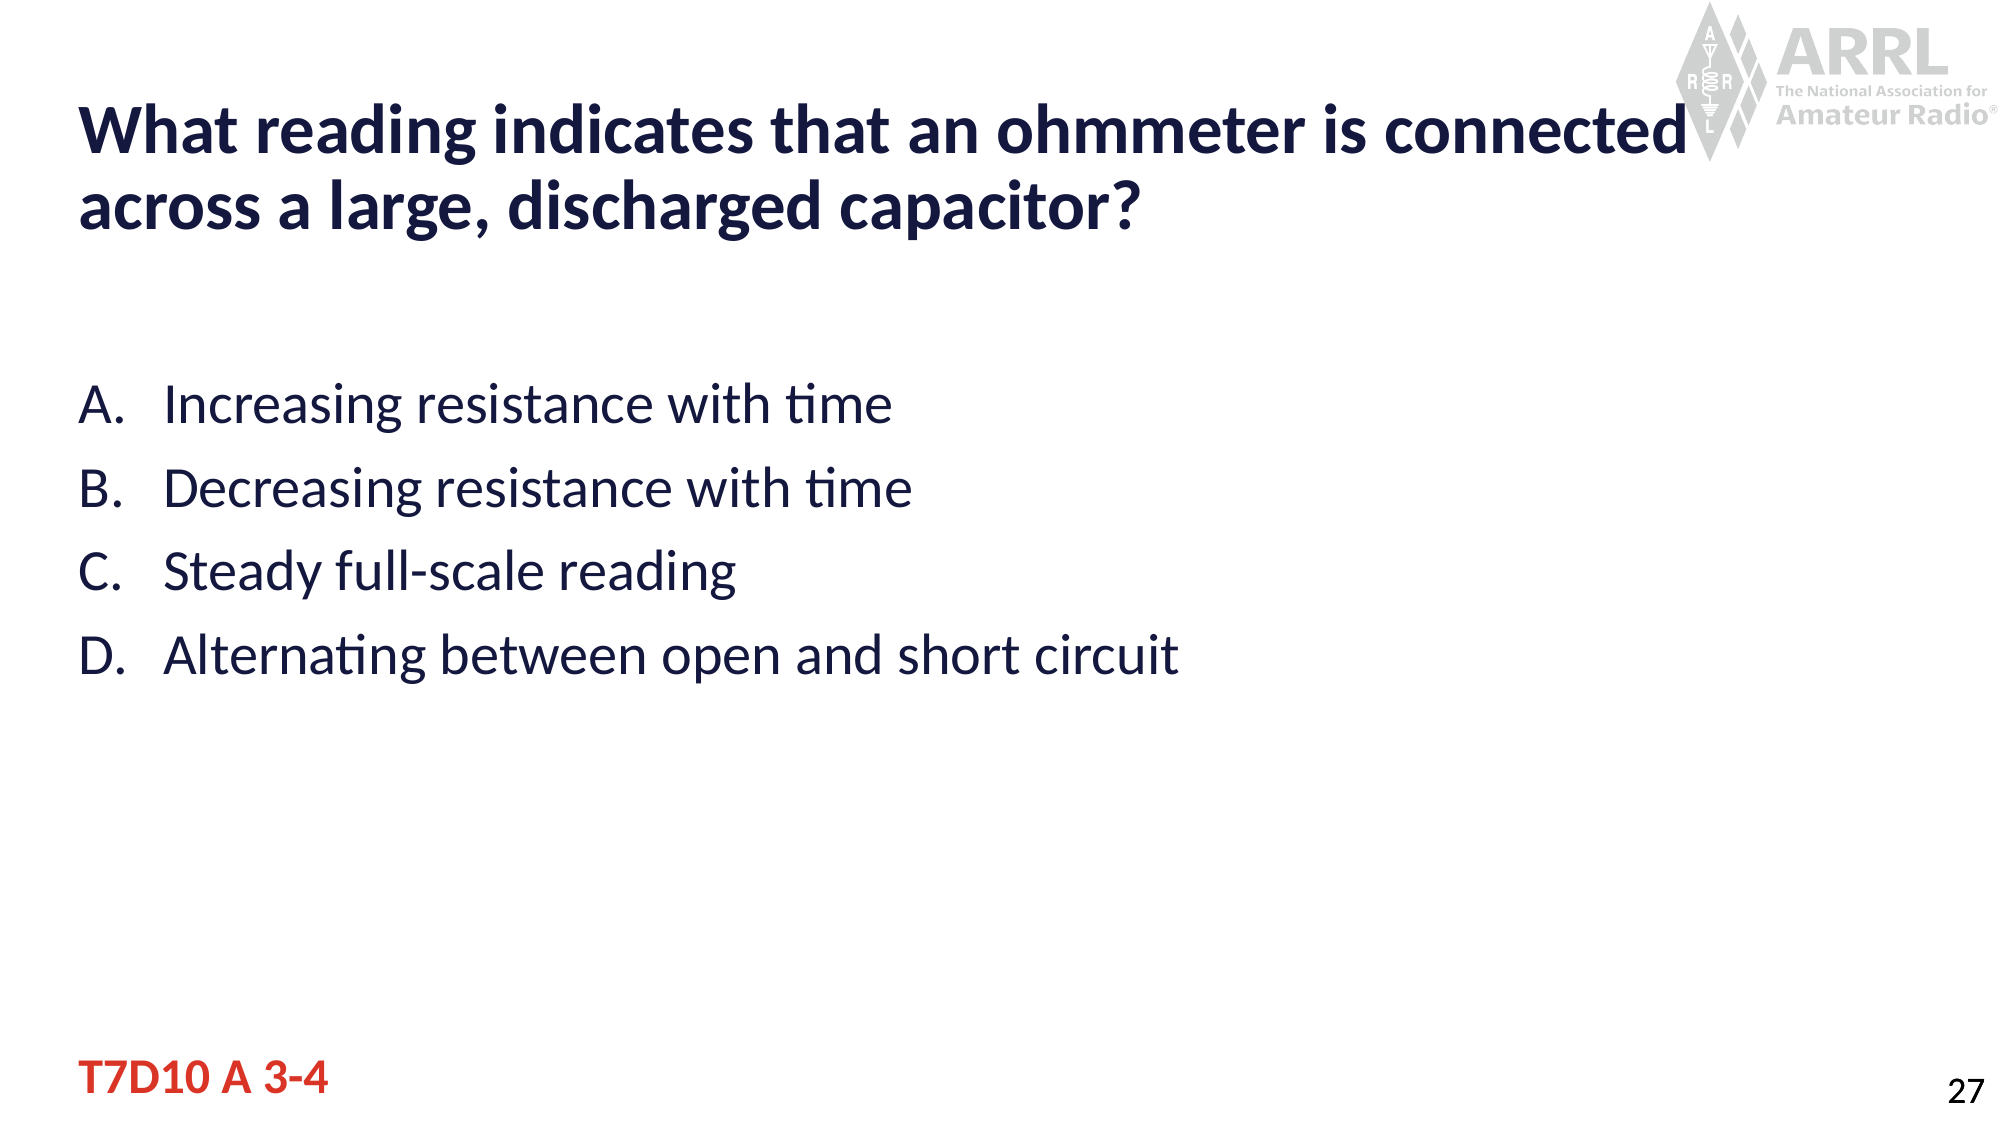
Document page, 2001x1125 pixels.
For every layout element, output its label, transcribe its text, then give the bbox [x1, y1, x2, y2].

list Increasing resistance with time Decreasing resistance with time Steady full-scale reading Alternating between open and short circuit [63, 365, 1863, 989]
text_box T7D10 A 3-4 [63, 1036, 921, 1112]
picture [1674, 0, 2000, 164]
title What reading indicates that an ohmmeter is connected across a large, discharged capacitor? [63, 59, 1863, 278]
